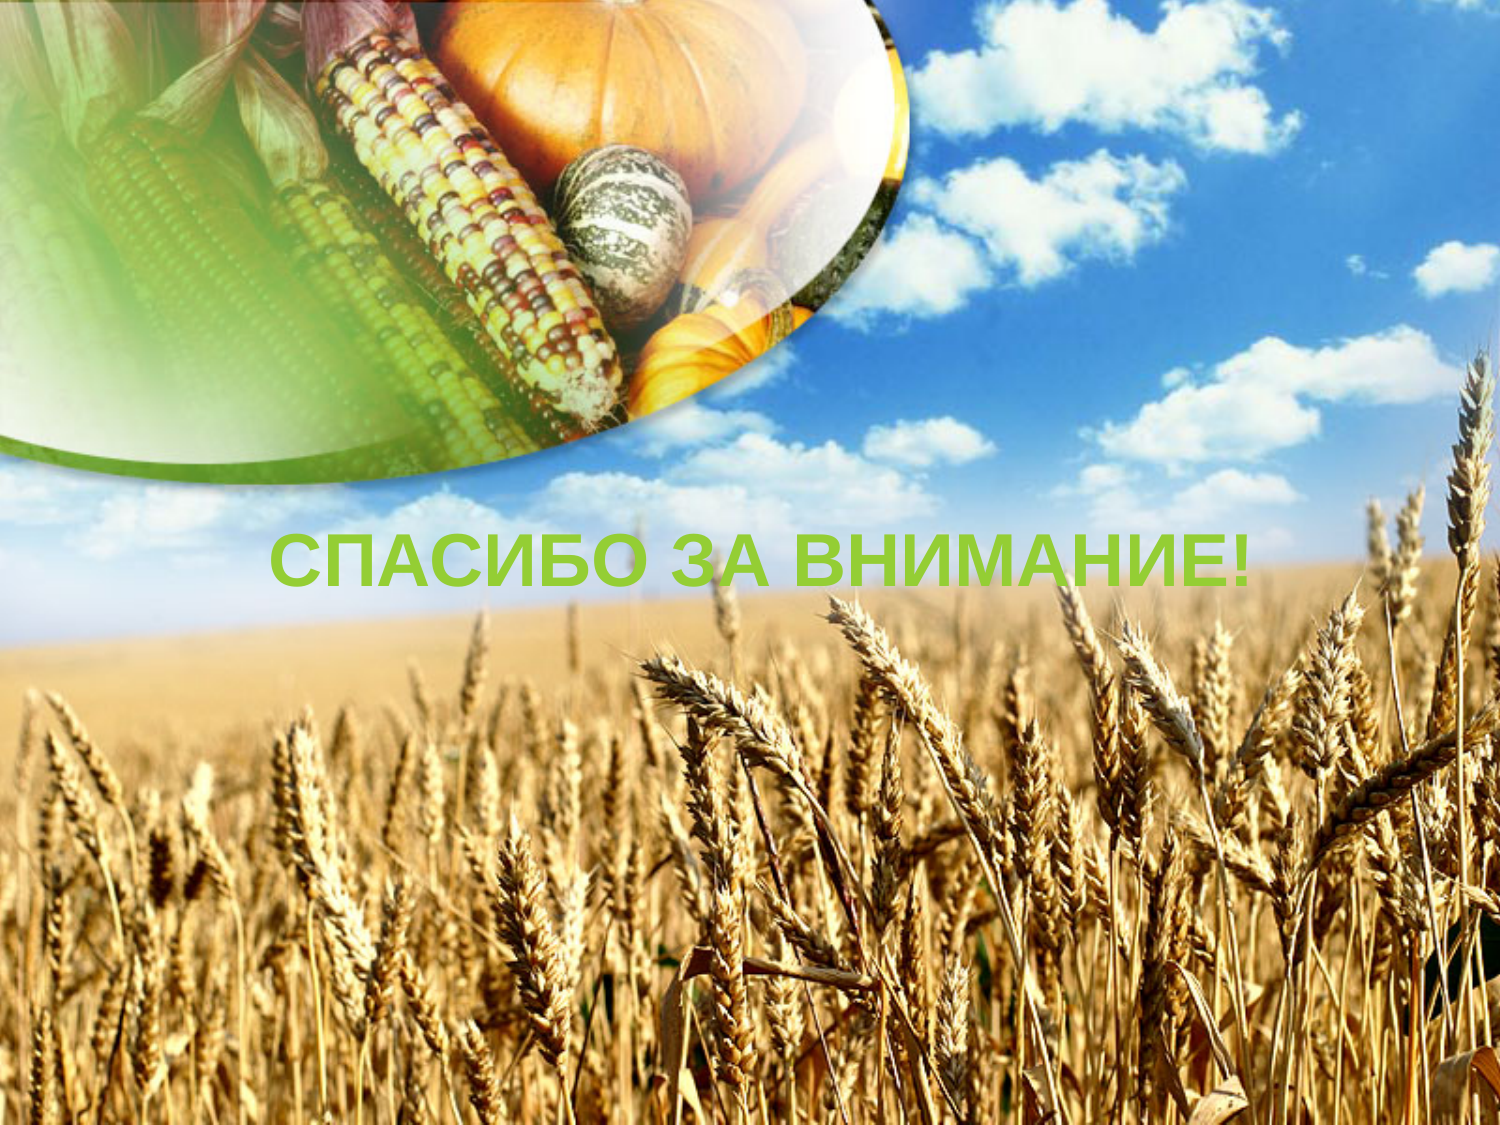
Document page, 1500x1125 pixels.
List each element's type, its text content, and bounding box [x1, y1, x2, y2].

picture [0, 0, 1500, 1125]
subtitle Спасибо за внимание! [253, 503, 1276, 618]
